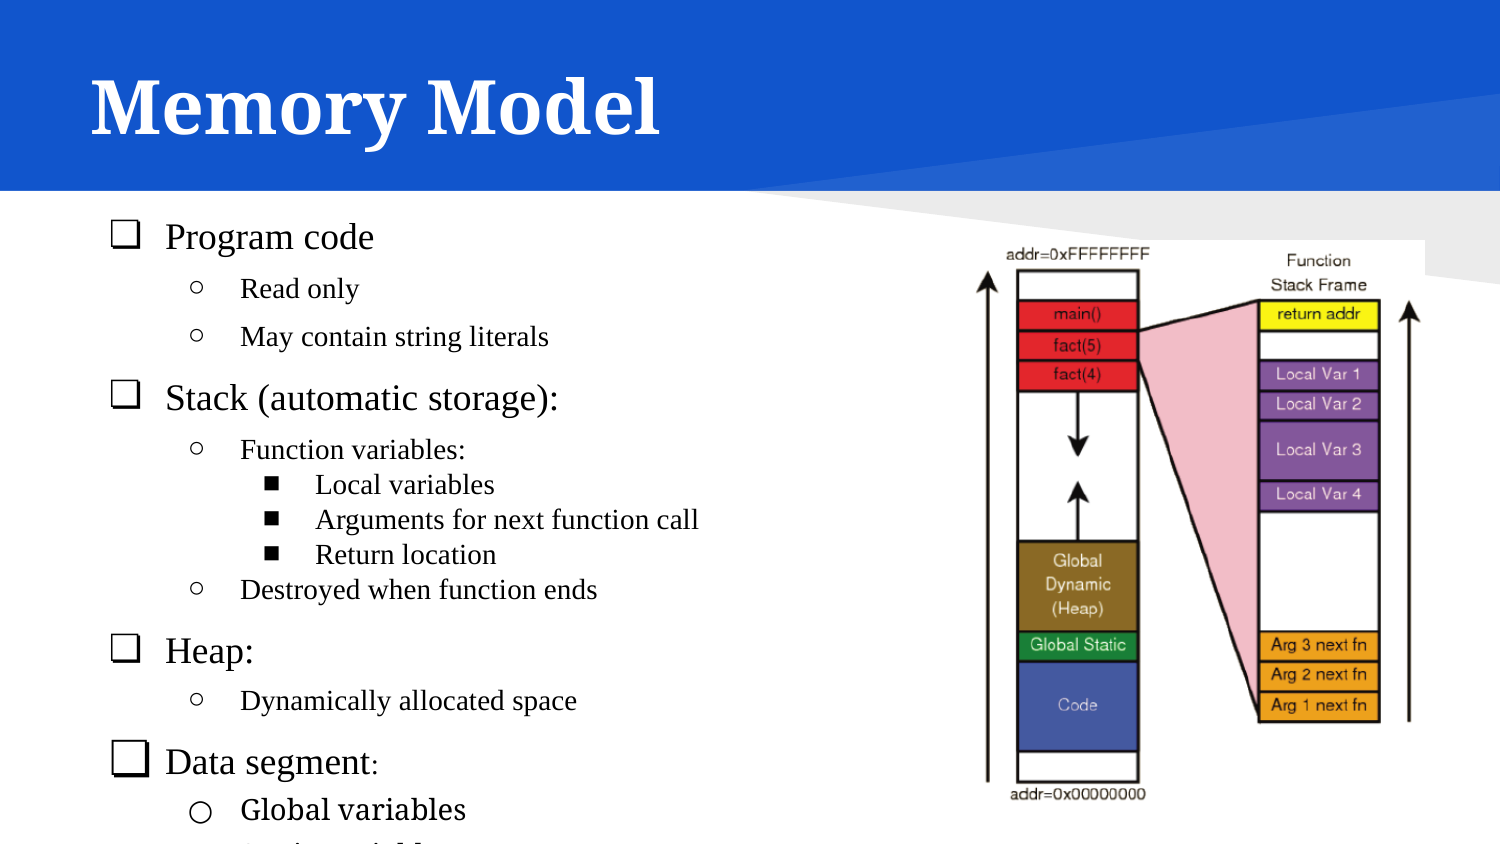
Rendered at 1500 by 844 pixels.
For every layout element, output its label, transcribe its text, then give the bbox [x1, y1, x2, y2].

list Program code Read only May contain string literals Stack (automatic storage): Function variables: Local variables Arguments for next function call Return location Destroyed when function ends Heap: Dynamically allocated space Data segment: Global variables Static variables [75, 196, 1425, 808]
picture [973, 240, 1426, 809]
title Memory Model [75, 33, 1425, 175]
